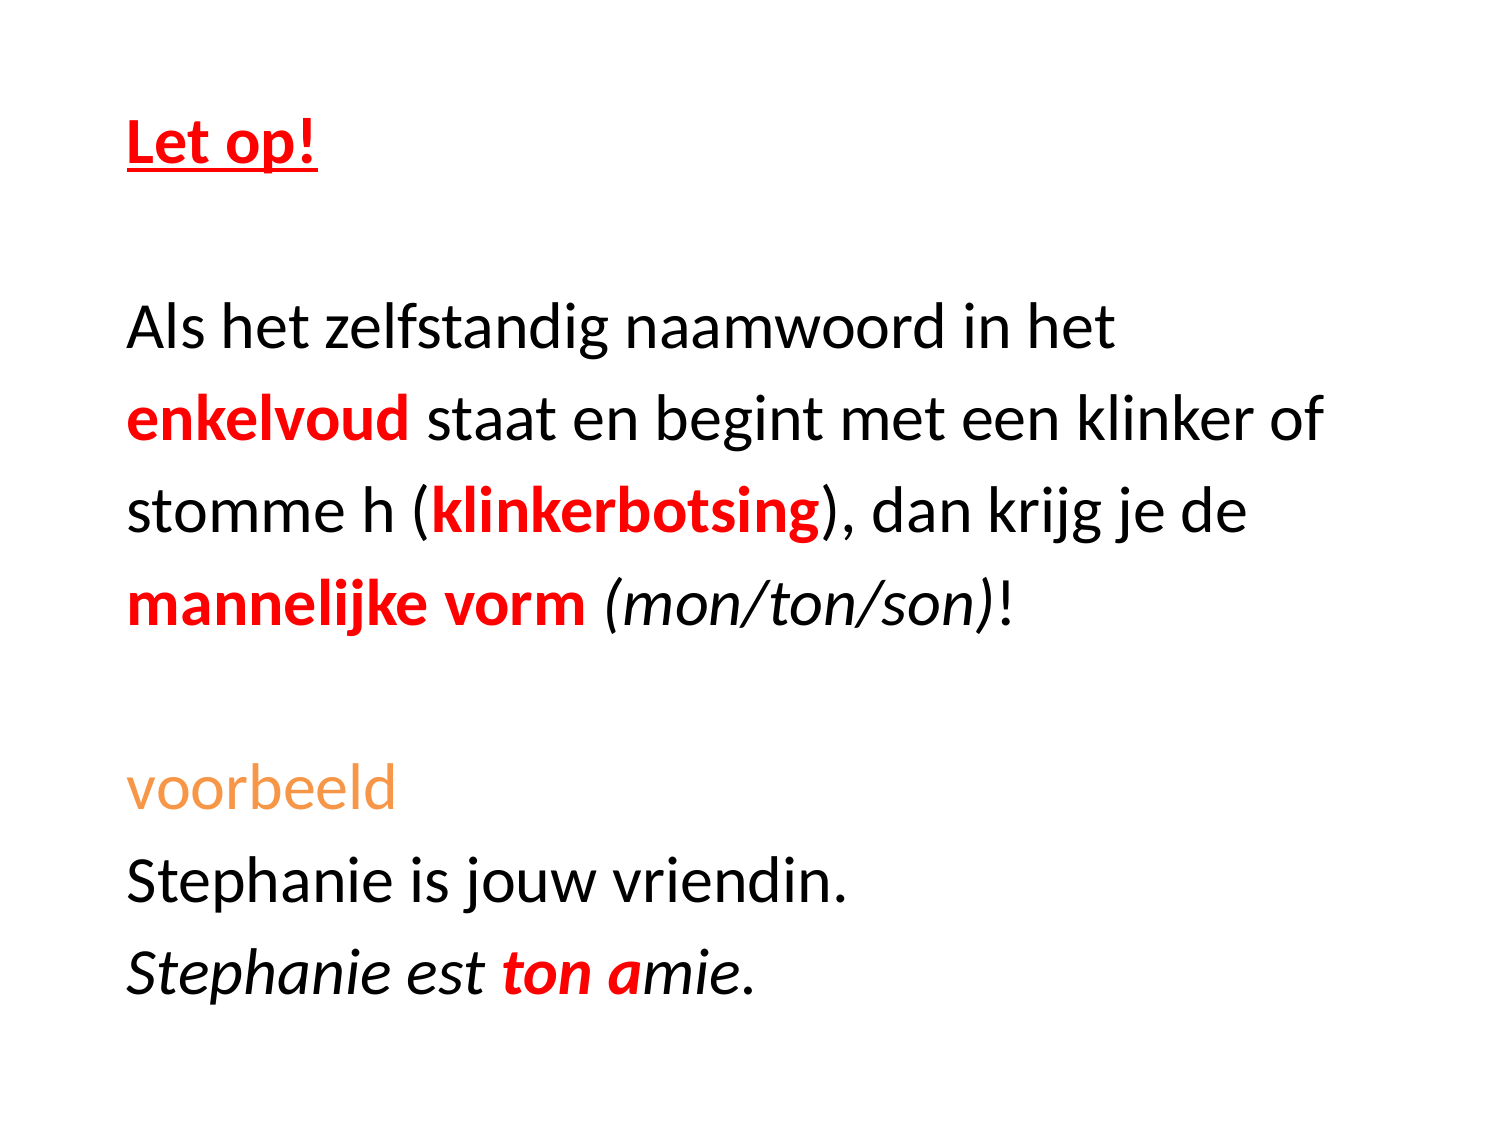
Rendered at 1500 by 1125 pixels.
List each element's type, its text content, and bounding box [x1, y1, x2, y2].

text_box Let op! Als het zelfstandig naamwoord in het enkelvoud staat en begint met een klinker of stomme h (klinkerbotsing), dan krijg je de mannelijke vorm (mon/ton/son)! voorbeeld Stephanie is jouw vriendin. Stephanie est ton amie. [112, 89, 1388, 1024]
